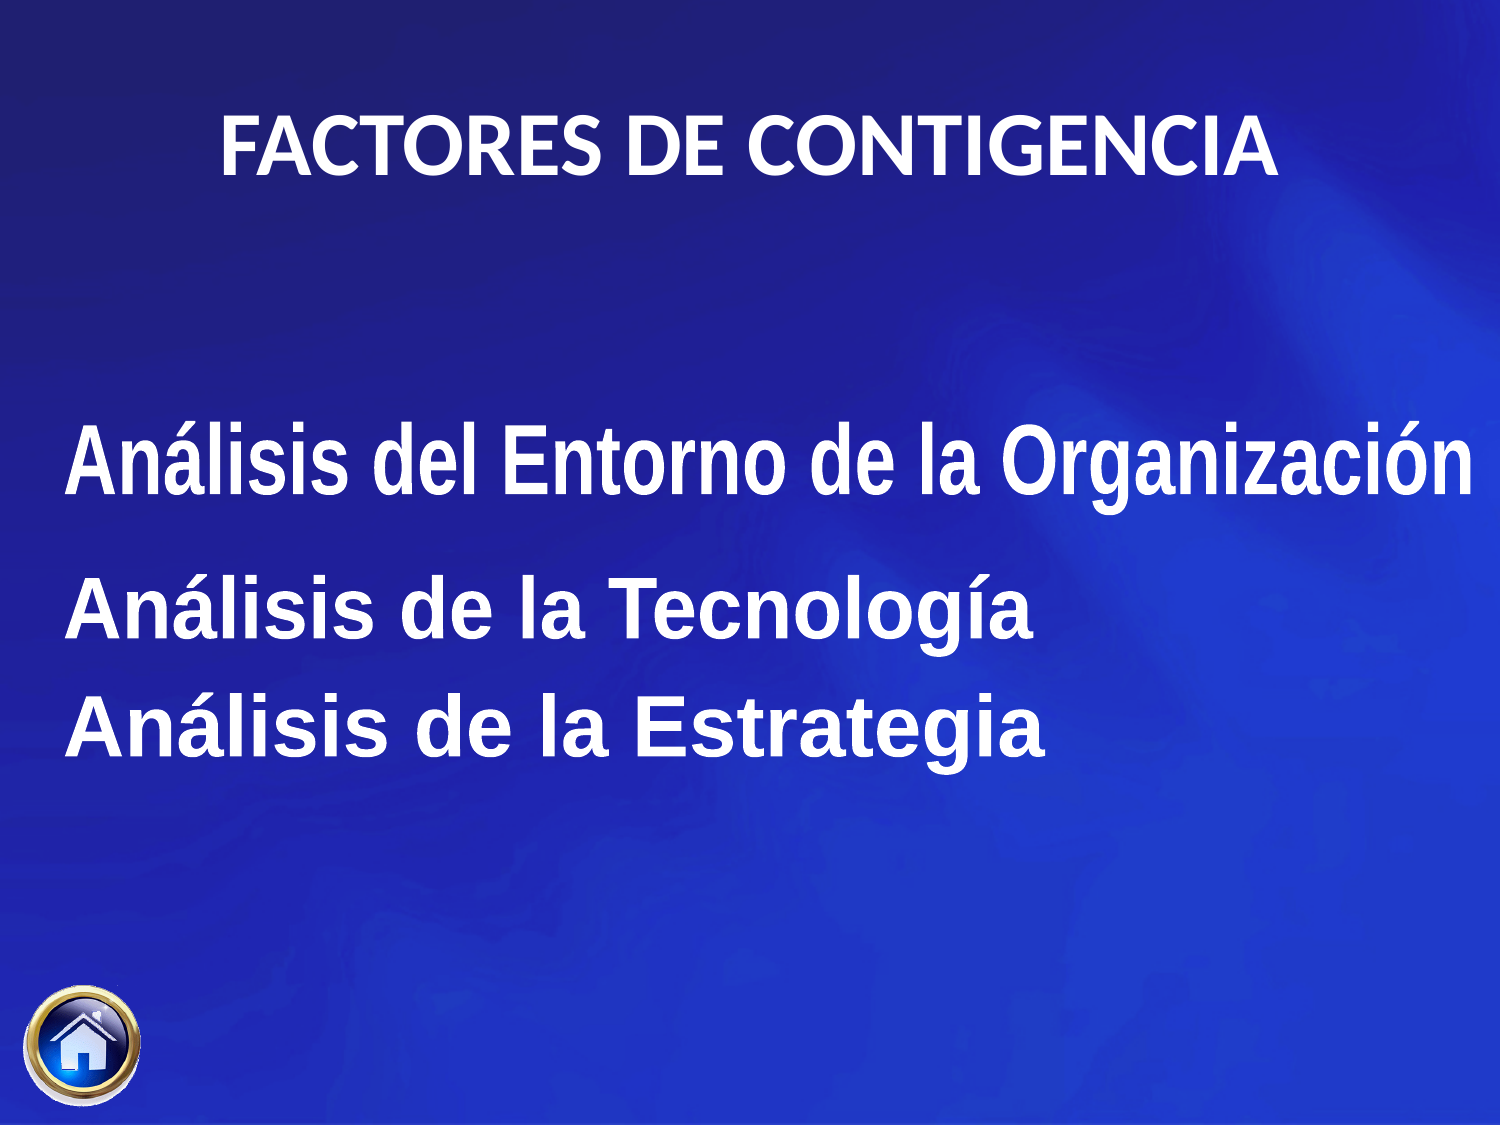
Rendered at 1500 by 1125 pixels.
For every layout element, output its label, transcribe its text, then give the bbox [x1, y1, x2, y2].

title FACTORES DE CONTIGENCIA [74, 44, 1426, 233]
picture [0, 959, 166, 1125]
